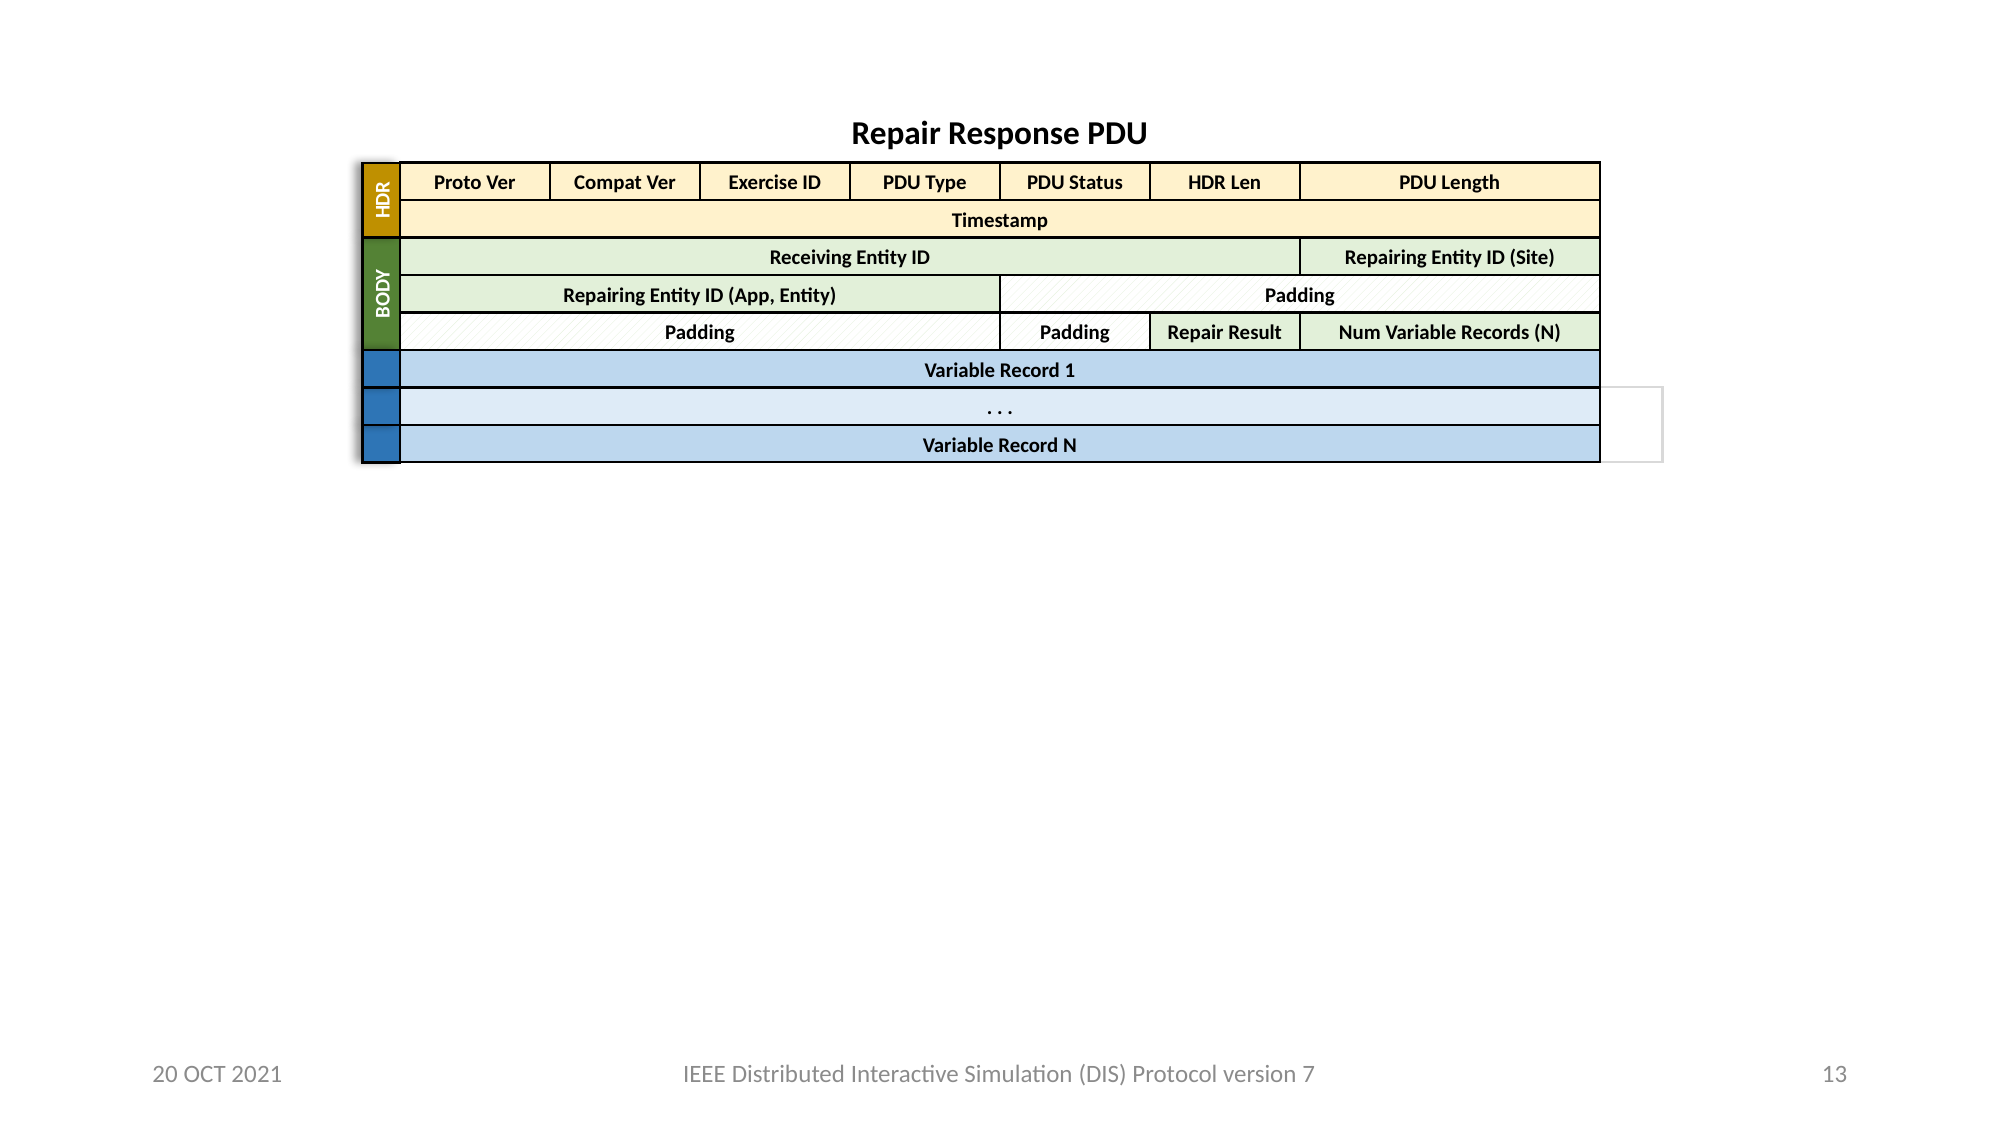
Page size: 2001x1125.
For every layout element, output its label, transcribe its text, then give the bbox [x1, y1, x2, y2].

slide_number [137, 1042, 588, 1103]
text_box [362, 112, 1663, 463]
footer IEEE Distributed Interactive Simulation (DIS) Protocol version 7 [662, 1042, 1338, 1103]
slide_number 13 [1412, 1042, 1863, 1103]
